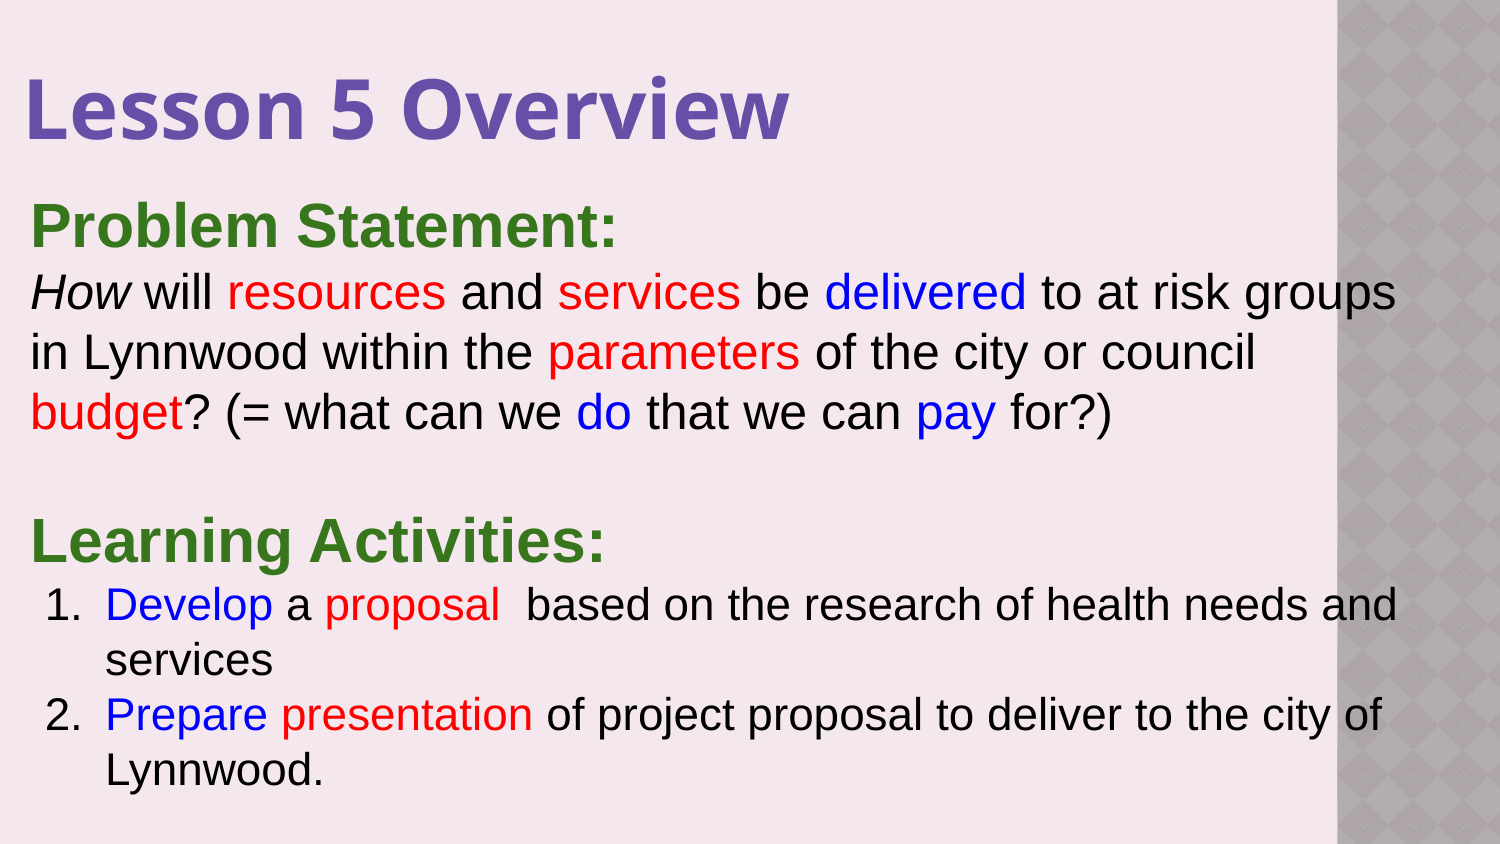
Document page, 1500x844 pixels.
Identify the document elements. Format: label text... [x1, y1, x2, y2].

title Lesson 5 Overview [15, 15, 1204, 157]
text_box Problem Statement: How will resources and services be delivered to at risk groups in Lynnwood within the parameters of the city or council budget? (= what can we do that we can pay for?) Learning Activities: Develop a proposal based on the research of health needs and services Prepare presentation of project proposal to deliver to the city of Lynnwood. [15, 170, 1415, 811]
